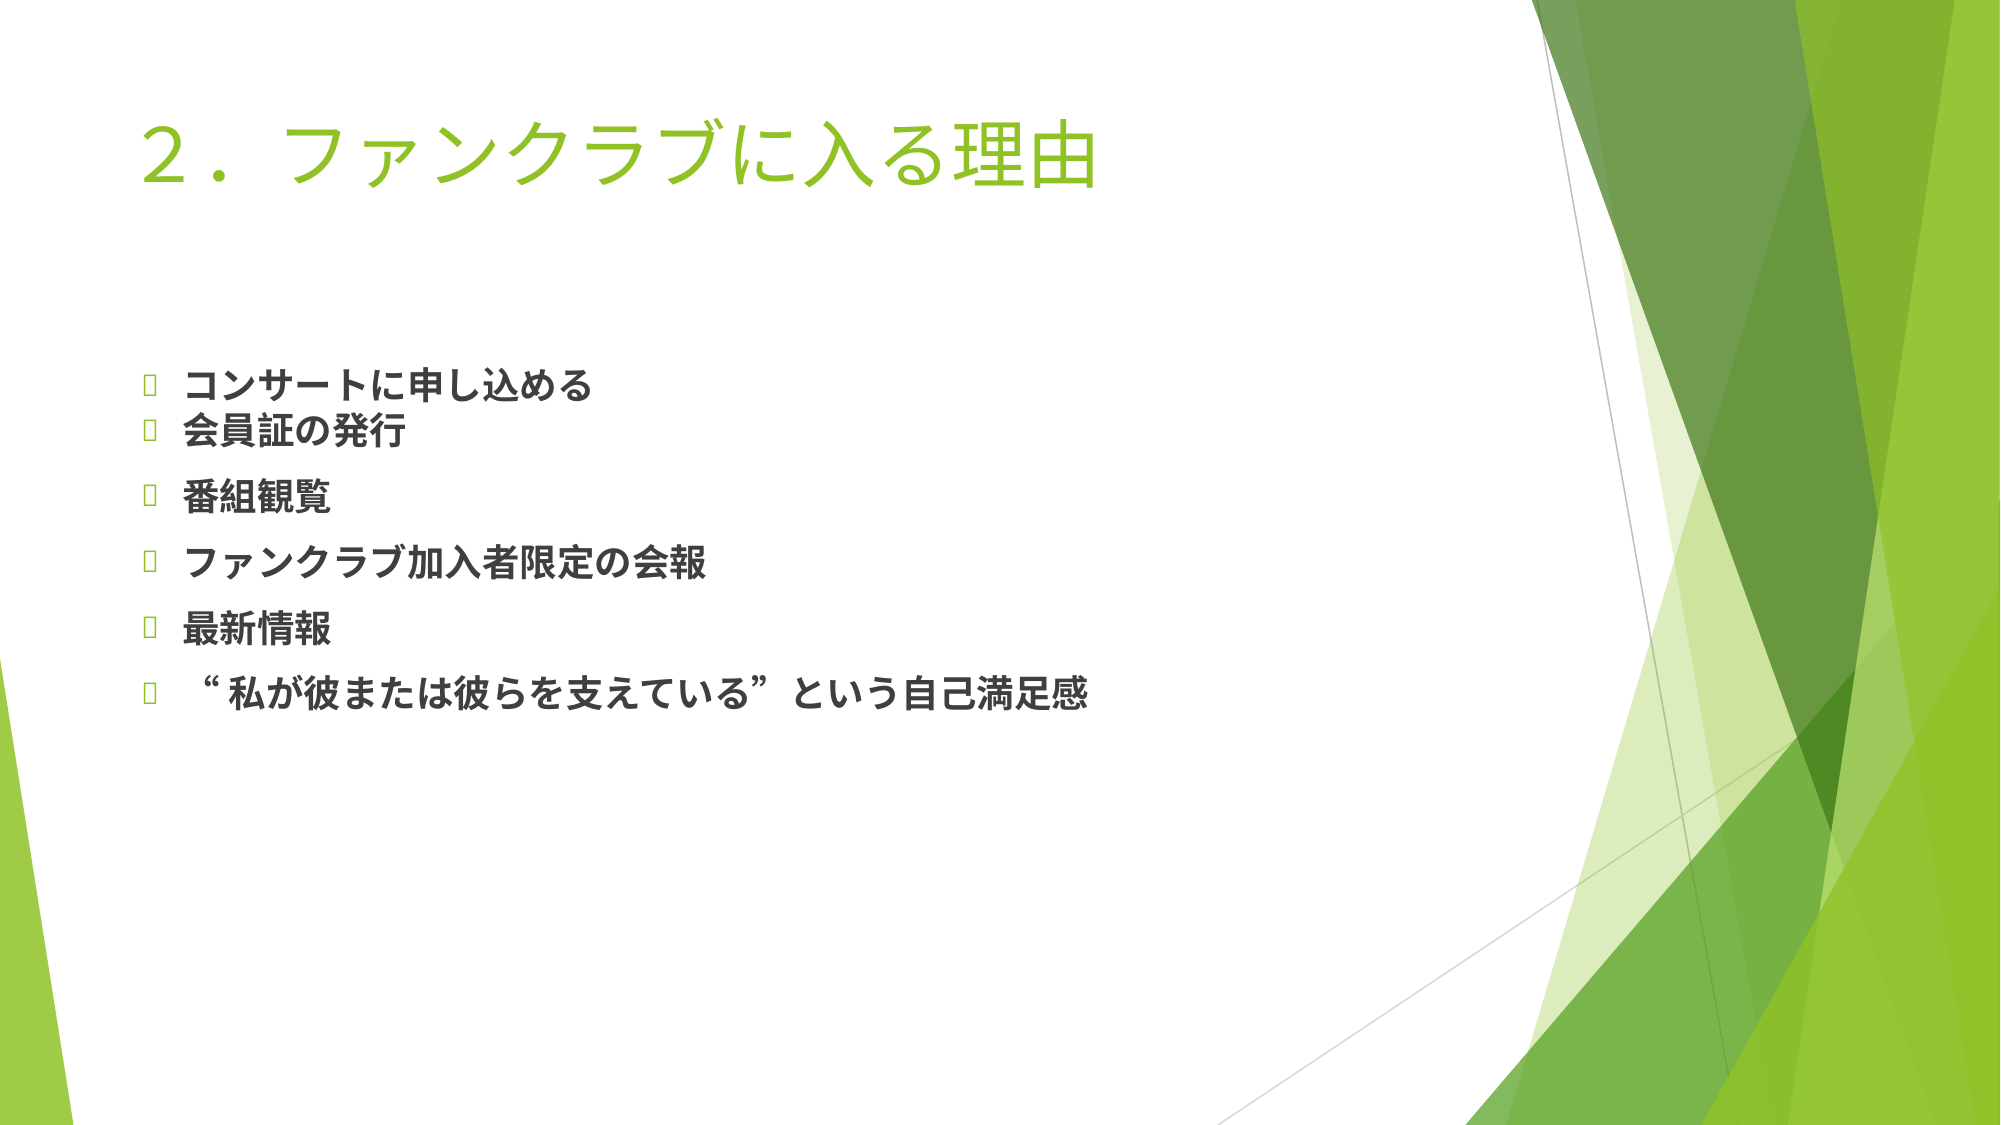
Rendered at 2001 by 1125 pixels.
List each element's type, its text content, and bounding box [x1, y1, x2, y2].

title ２．ファンクラブに入る理由 [111, 99, 1522, 317]
list コンサートに申し込める 会員証の発行 番組観覧 ファンクラブ加入者限定の会報 最新情報 “私が彼または彼らを支えている”という自己満足感 [111, 354, 1522, 992]
